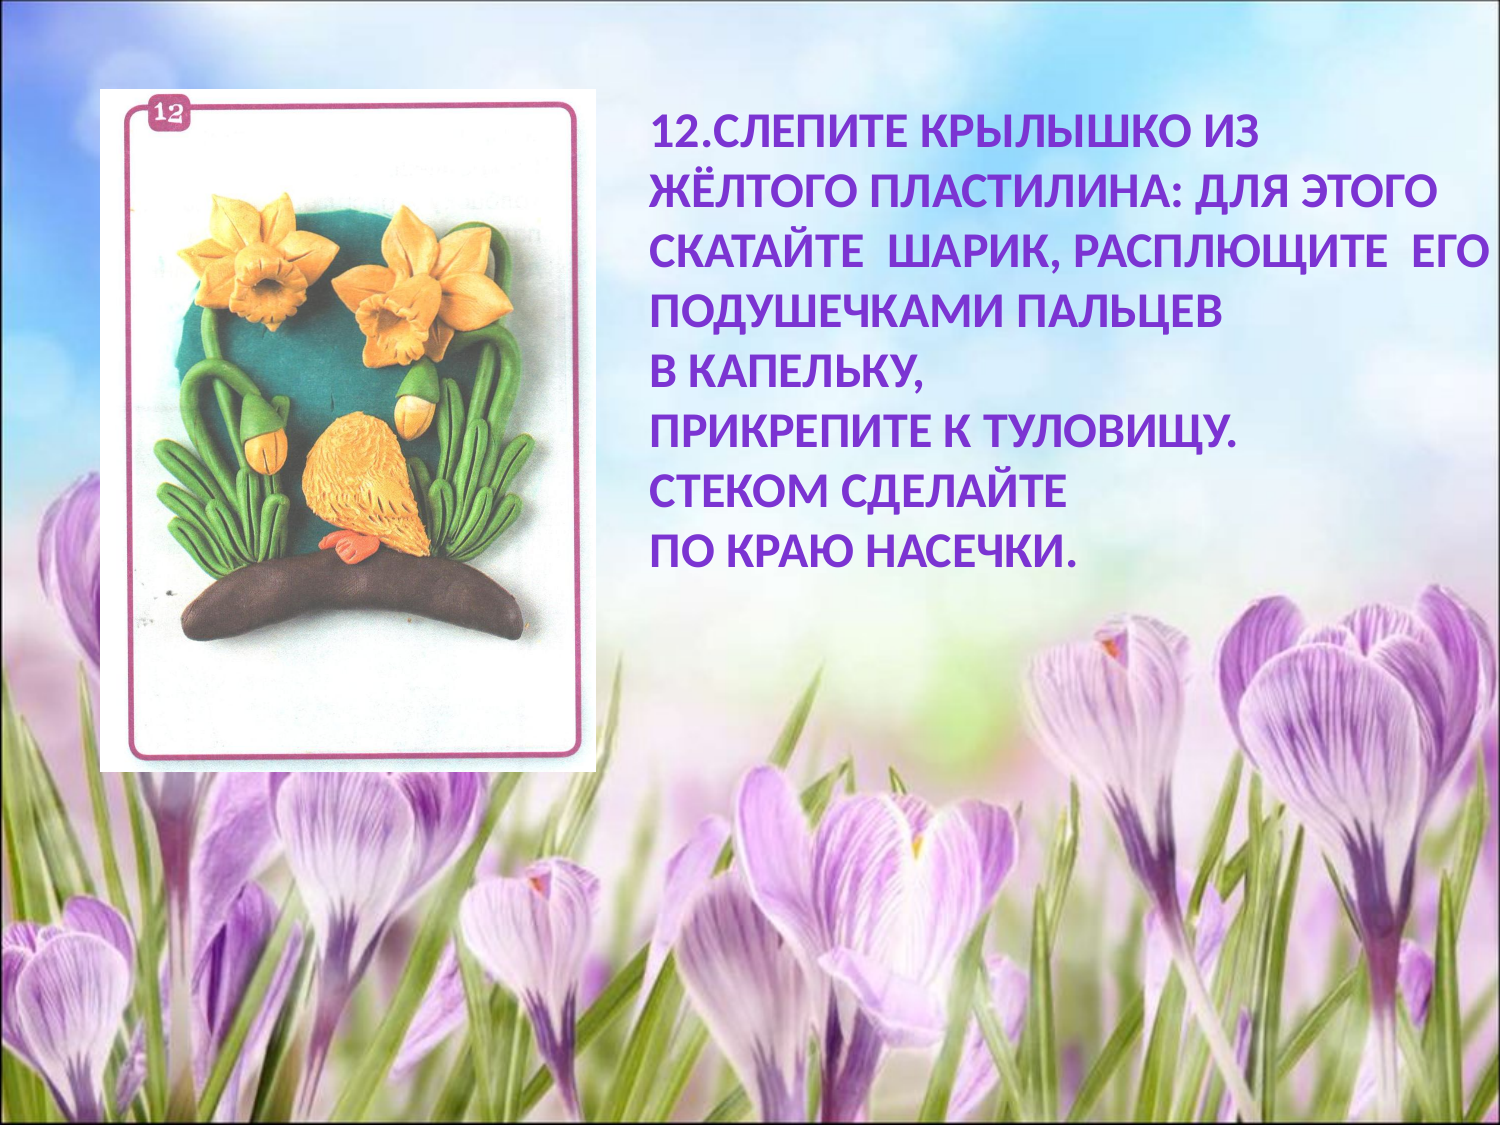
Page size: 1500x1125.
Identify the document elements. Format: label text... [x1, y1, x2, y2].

text_box 12.Слепите крылышко из Жёлтого пластилина: для этого Скатайте шарик, расплющите его Подушечками пальцев В капельку, Прикрепите к туловищу. Стеком сделайте По краю насечки. [635, 89, 1500, 585]
picture [0, 0, 1500, 1125]
